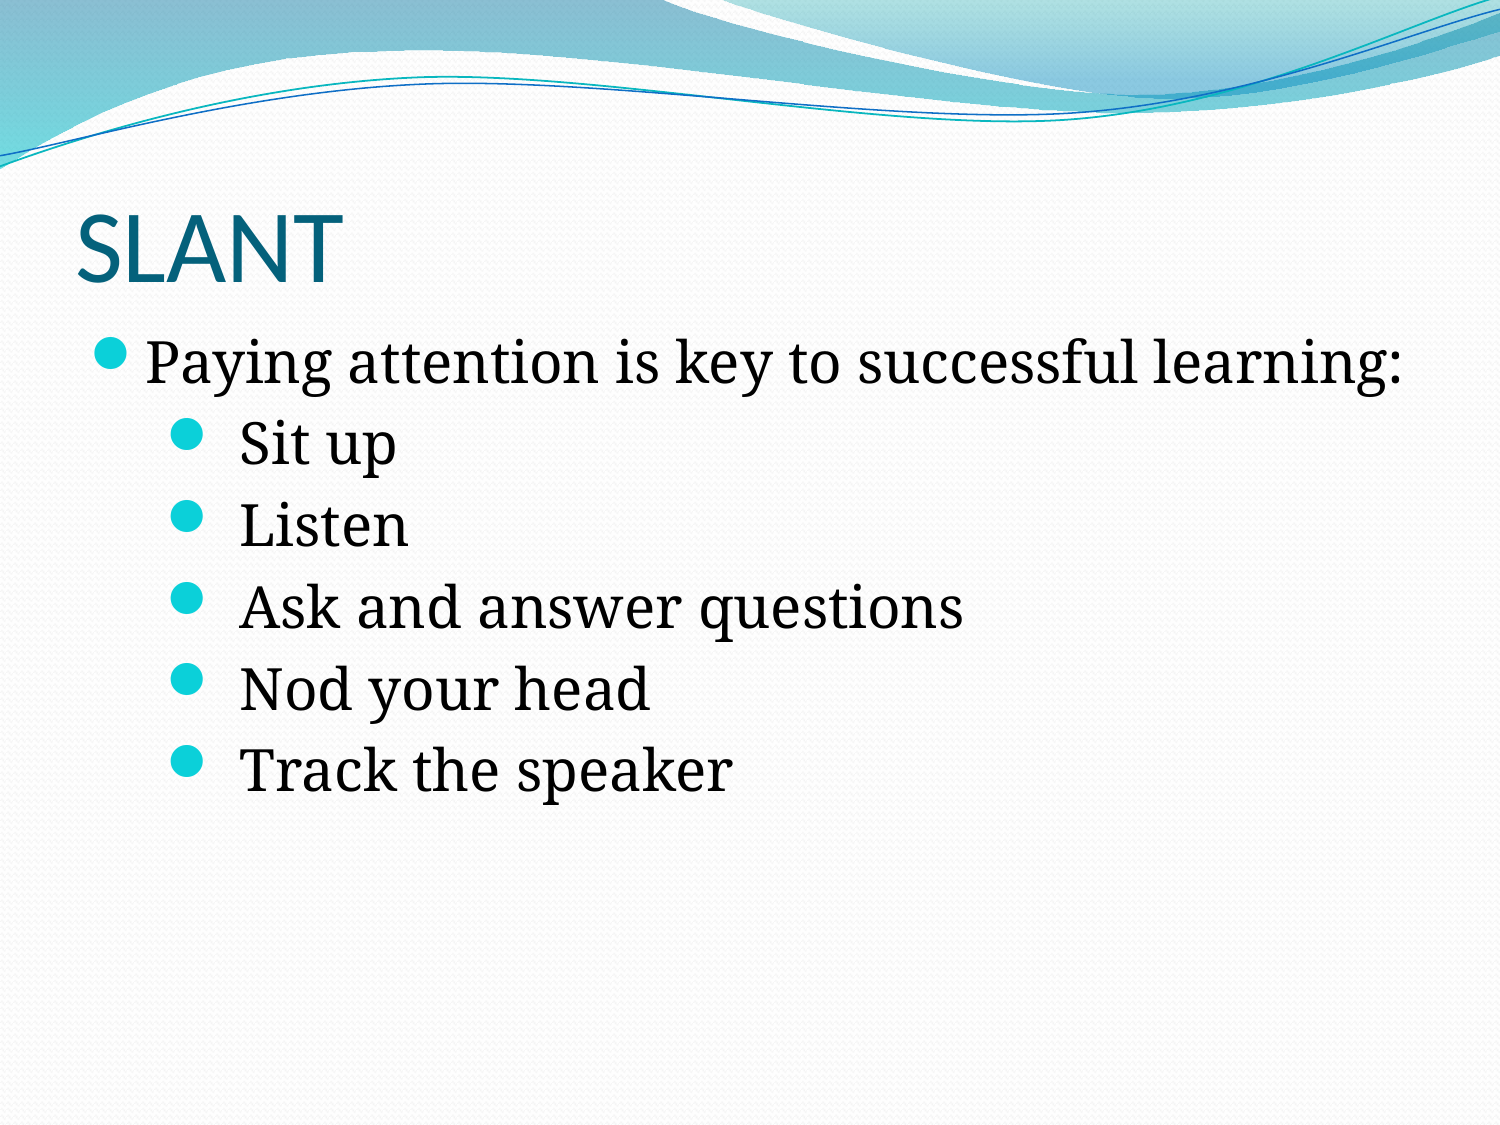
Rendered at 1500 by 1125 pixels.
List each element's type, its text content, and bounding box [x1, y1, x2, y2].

list Paying attention is key to successful learning: Sit up Listen Ask and answer questions Nod your head Track the speaker [75, 317, 1425, 1038]
title SLANT [75, 115, 1425, 303]
